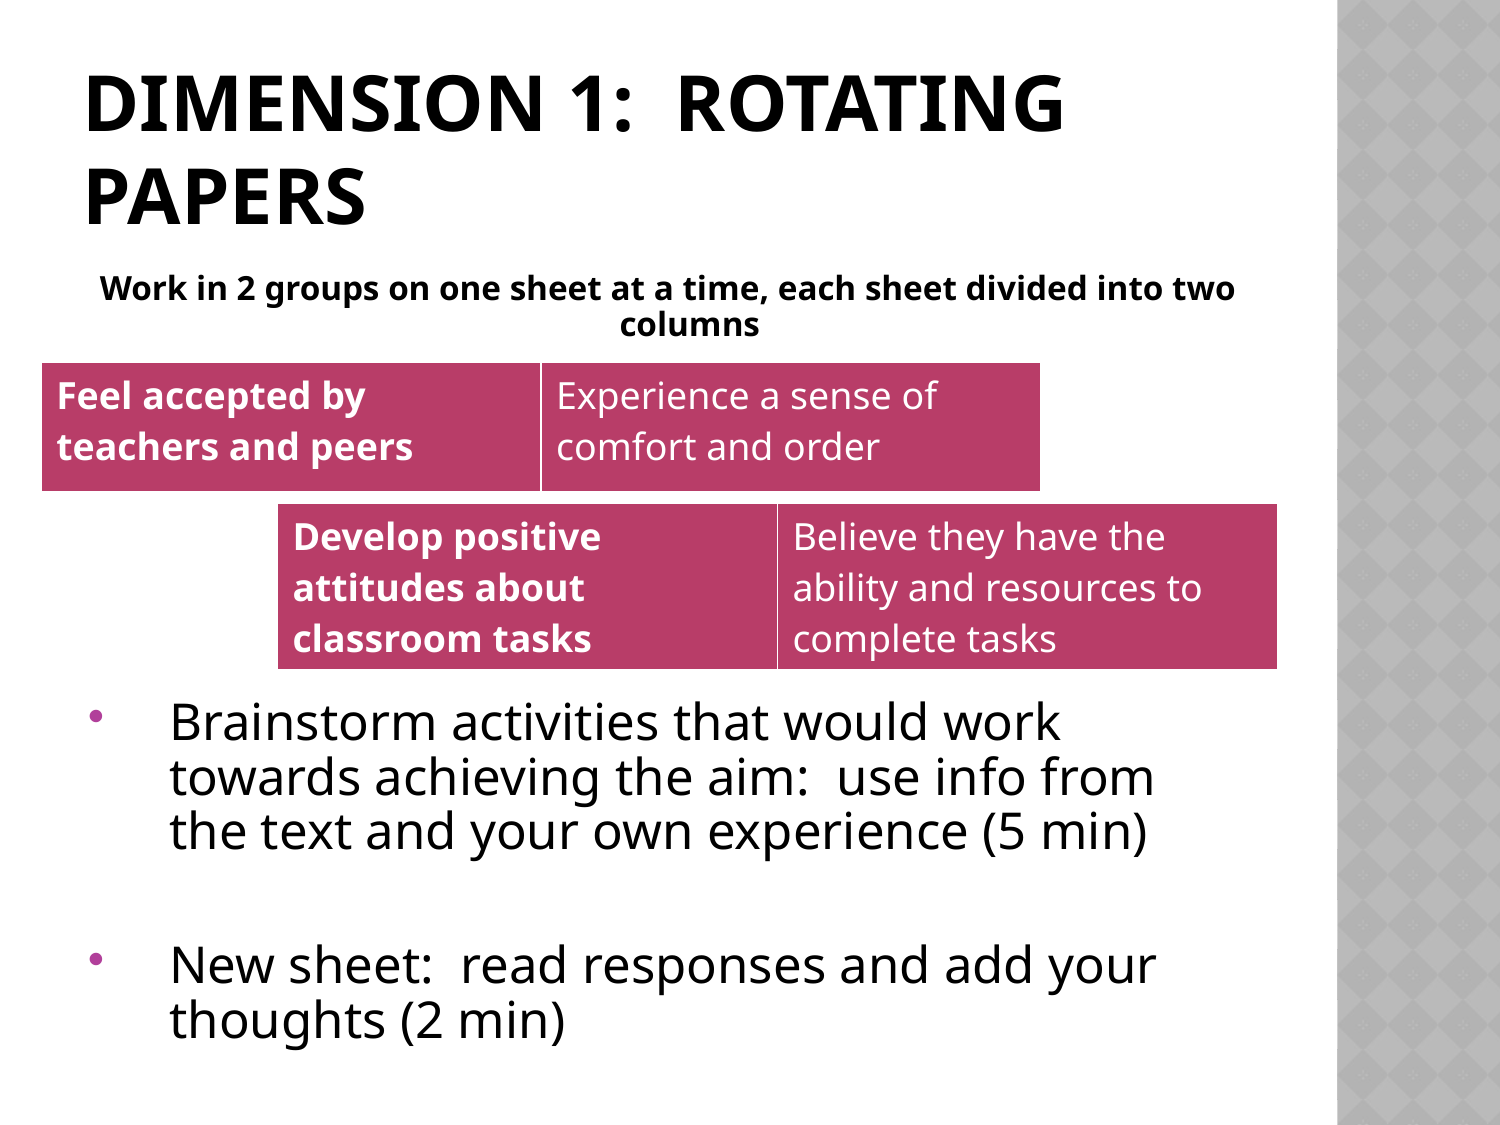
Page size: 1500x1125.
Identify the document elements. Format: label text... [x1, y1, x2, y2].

list Work in 2 groups on one sheet at a time, each sheet divided into two columns Brainstorm activities that would work towards achieving the aim: use info from the text and your own experience (5 min) New sheet: read responses and add your thoughts (2 min) [75, 264, 1263, 1059]
table_header Experience a sense of comfort and order [542, 363, 1040, 491]
title Dimension 1: Rotating Papers [75, 52, 1263, 240]
table_header Feel accepted by teachers and peers [42, 363, 540, 491]
table_header Develop positive attitudes about classroom tasks [278, 504, 777, 669]
table_header Believe they have the ability and resources to complete tasks [778, 504, 1277, 669]
